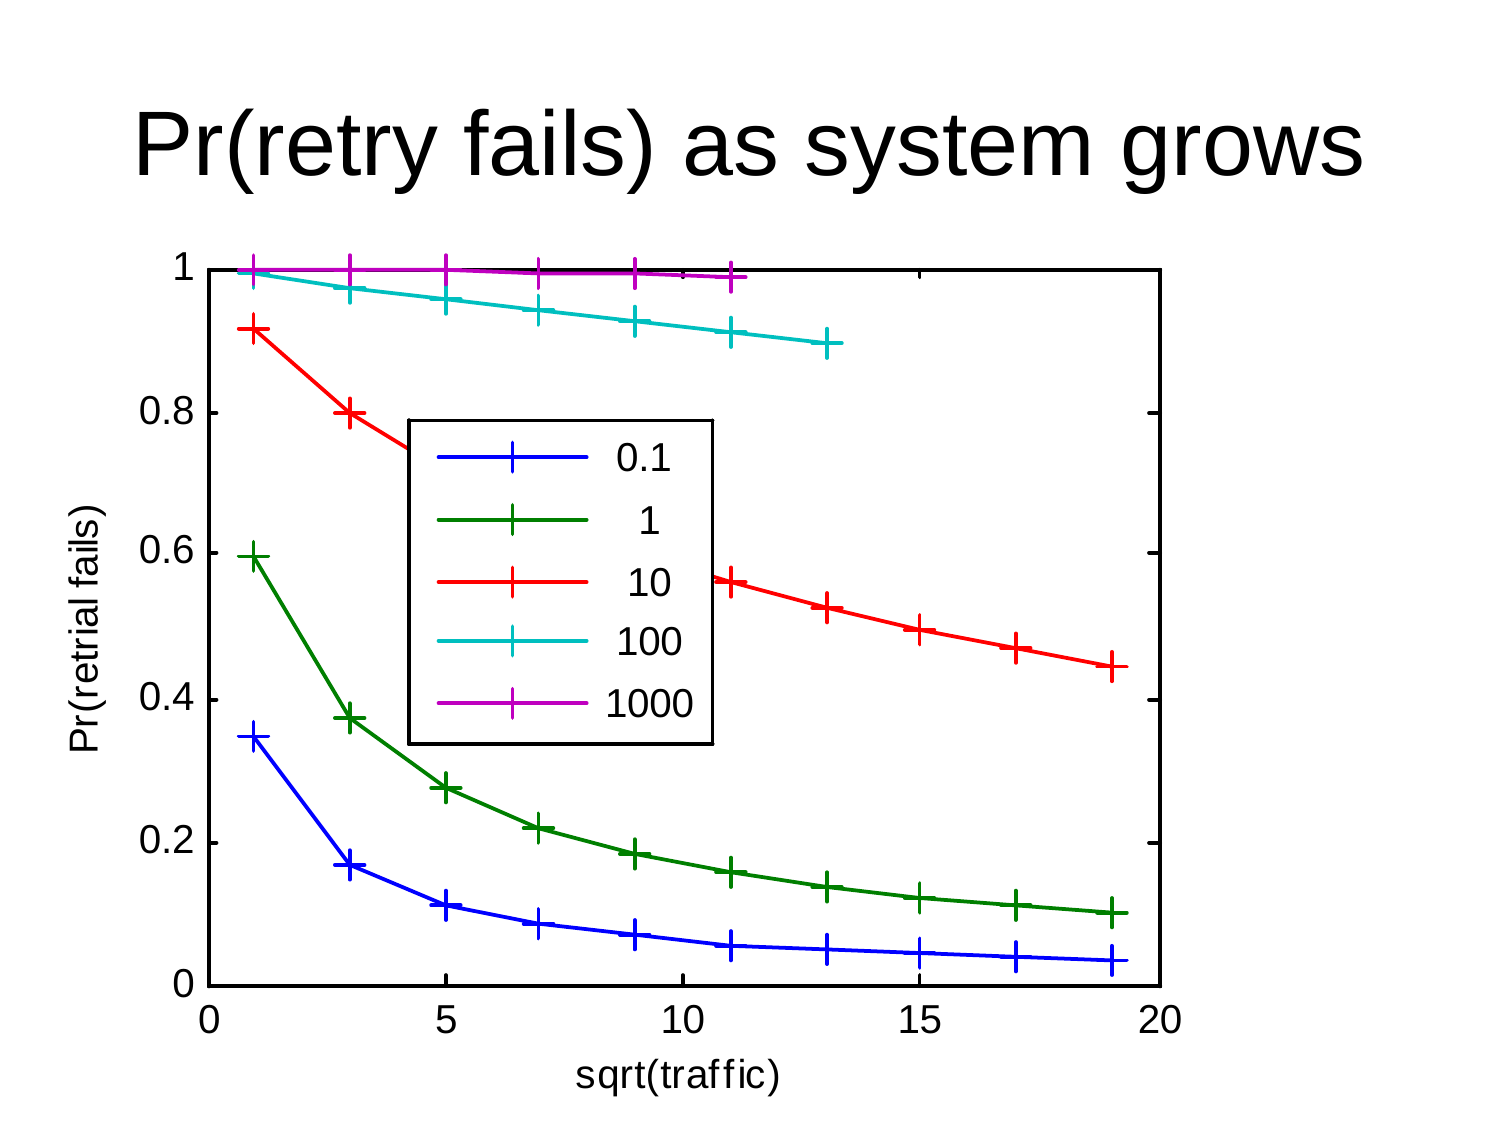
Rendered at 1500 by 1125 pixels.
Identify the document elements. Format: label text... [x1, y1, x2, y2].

picture [49, 199, 1276, 1112]
title Pr(retry fails) as system grows [74, 44, 1426, 233]
